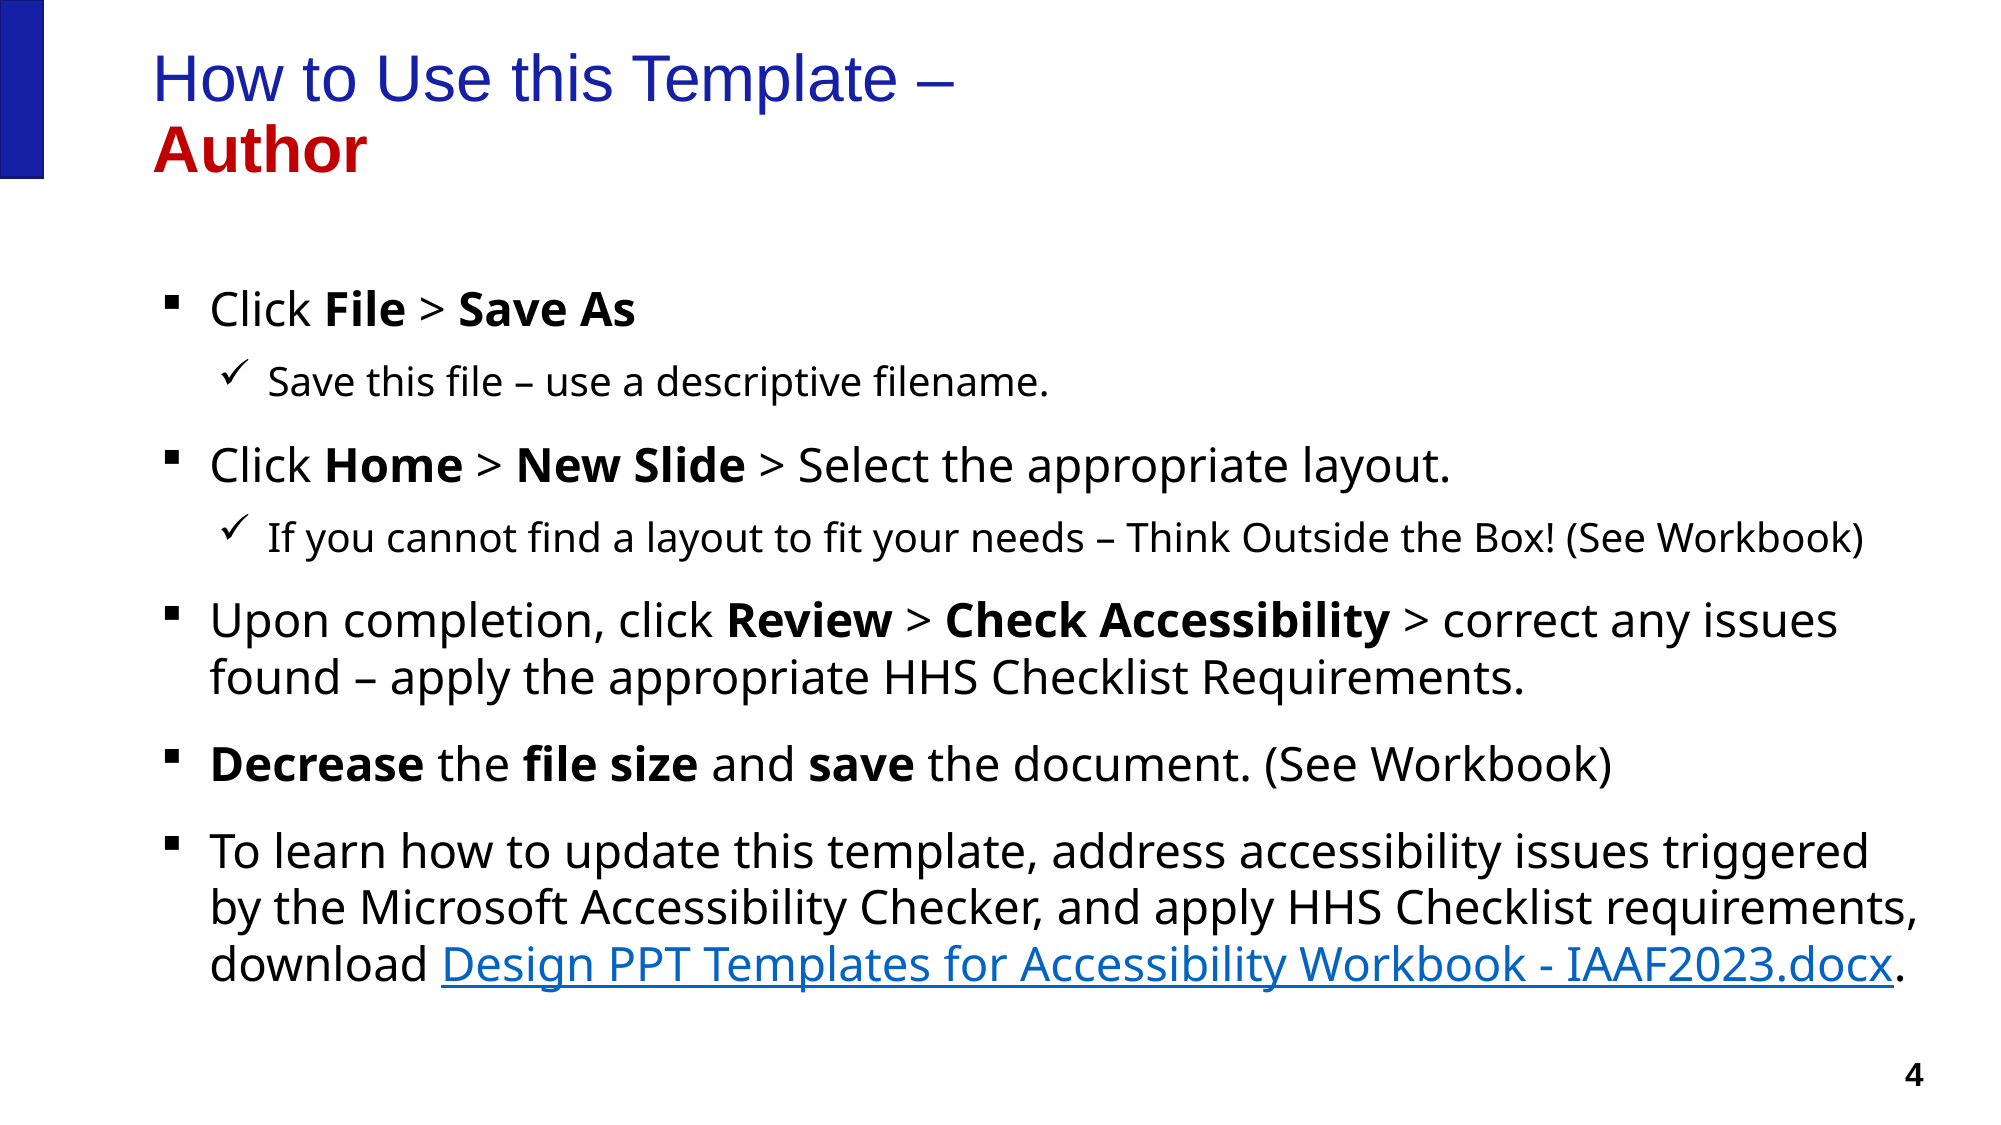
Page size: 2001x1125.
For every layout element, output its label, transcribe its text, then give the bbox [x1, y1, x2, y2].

slide_number 4 [1488, 1042, 1939, 1103]
list Click File > Save As Save this file – use a descriptive filename. Click Home > New Slide > Select the appropriate layout. If you cannot find a layout to fit your needs – Think Outside the Box! (See Workbook) Upon completion, click Review > Check Accessibility > correct any issues found – apply the appropriate HHS Checklist Requirements. Decrease the file size and save the document. (See Workbook) To learn how to update this template, address accessibility issues triggered by the Microsoft Accessibility Checker, and apply HHS Checklist requirements, download Design PPT Templates for Accessibility Workbook - IAAF2023.docx. [137, 272, 1939, 1027]
title How to Use this Template – Author [137, 35, 1939, 196]
